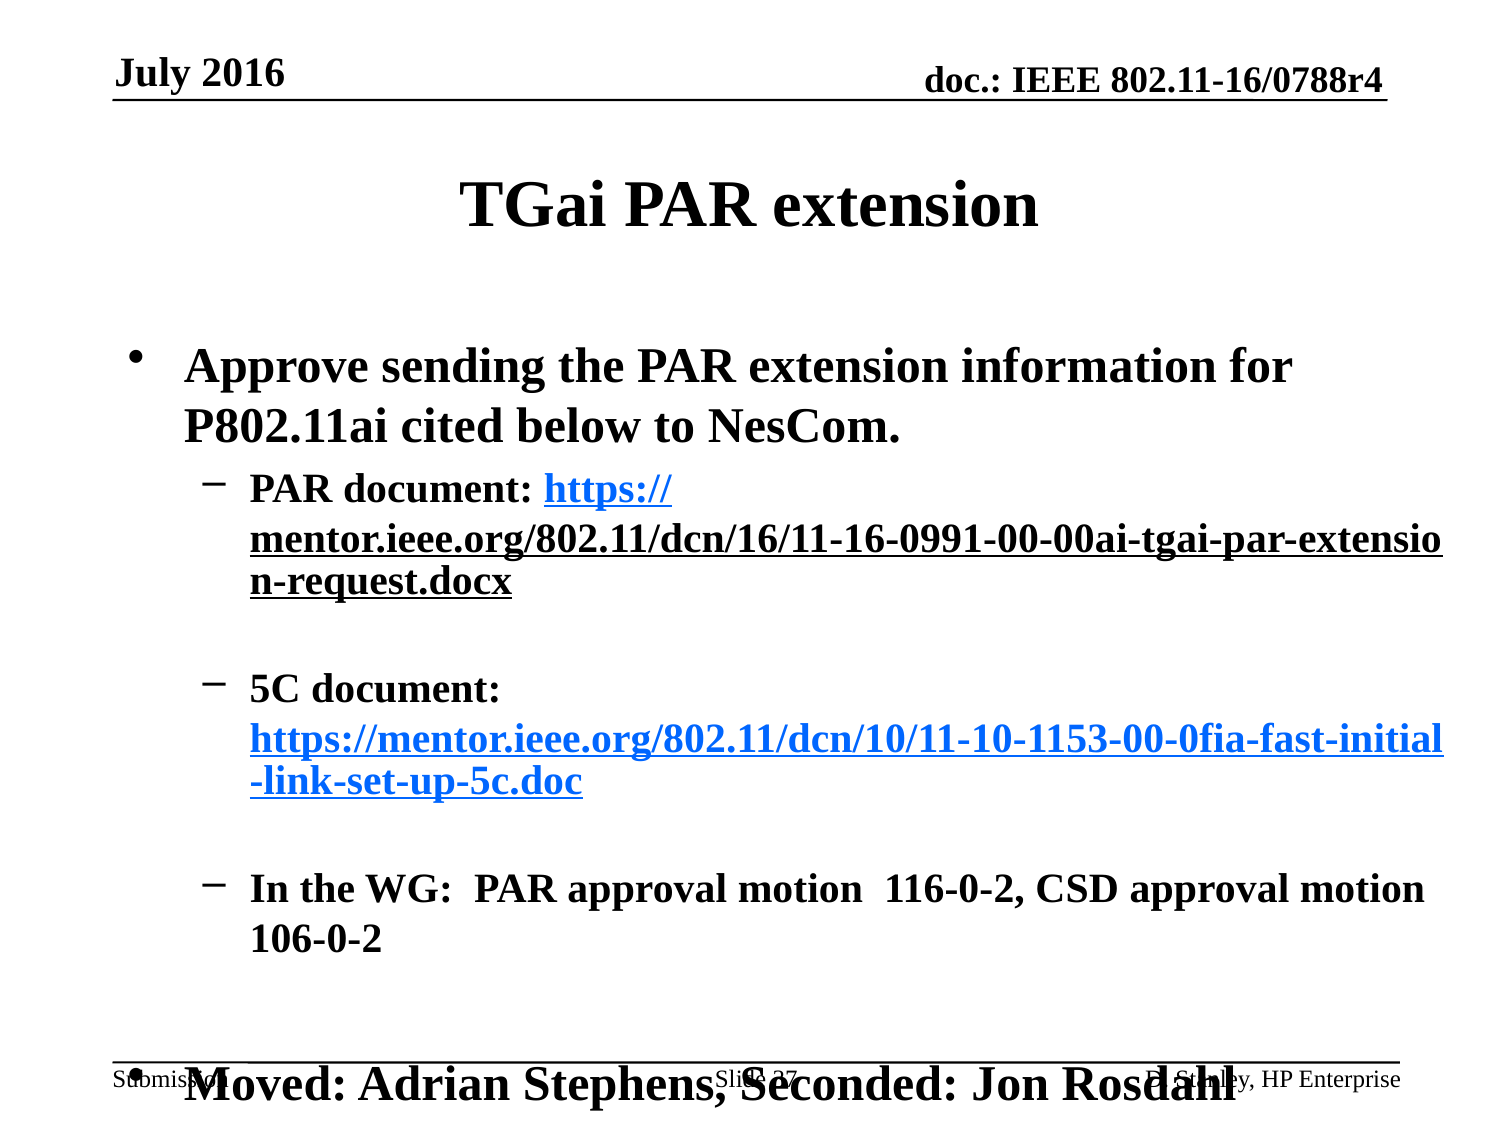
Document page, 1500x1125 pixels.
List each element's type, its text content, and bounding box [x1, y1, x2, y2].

footer D. Stanley, HP Enterprise [878, 1061, 1402, 1093]
list Approve sending the PAR extension information for P802.11ai cited below to NesCom. PAR document: https://mentor.ieee.org/802.11/dcn/16/11-16-0991-00-00ai-tgai-par-extension-request.docx 5C document: https://mentor.ieee.org/802.11/dcn/10/11-10-1153-00-0fia-fast-initial-link-set-up-5c.doc In the WG: PAR approval motion 116-0-2, CSD approval motion 106-0-2 Moved: Adrian Stephens, Seconded: Jon Rosdahl Result: [112, 324, 1463, 1038]
title TGai PAR extension [112, 112, 1388, 288]
slide_number Slide 37 [712, 1061, 800, 1093]
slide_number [114, 49, 423, 95]
